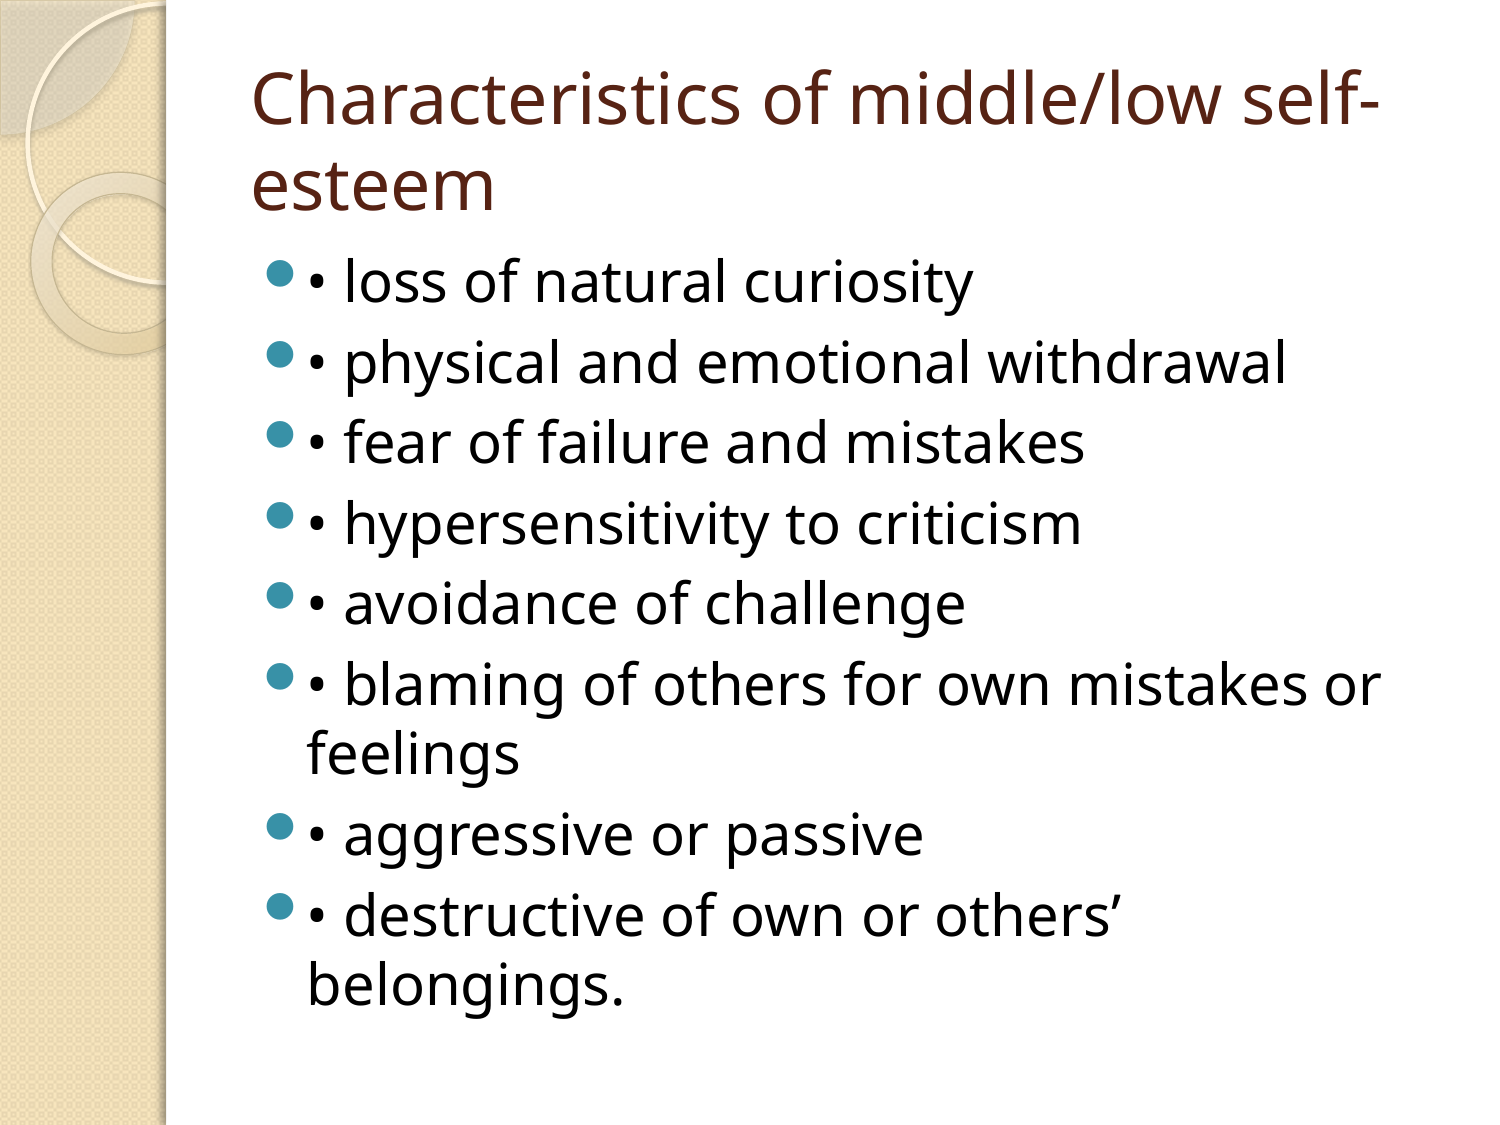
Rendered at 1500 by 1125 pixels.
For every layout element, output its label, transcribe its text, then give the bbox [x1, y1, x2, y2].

title Characteristics of middle/low self-esteem [235, 45, 1466, 233]
list • loss of natural curiosity • physical and emotional withdrawal • fear of failure and mistakes • hypersensitivity to criticism • avoidance of challenge • blaming of others for own mistakes or feelings • aggressive or passive • destructive of own or others’ belongings. [235, 237, 1466, 1025]
